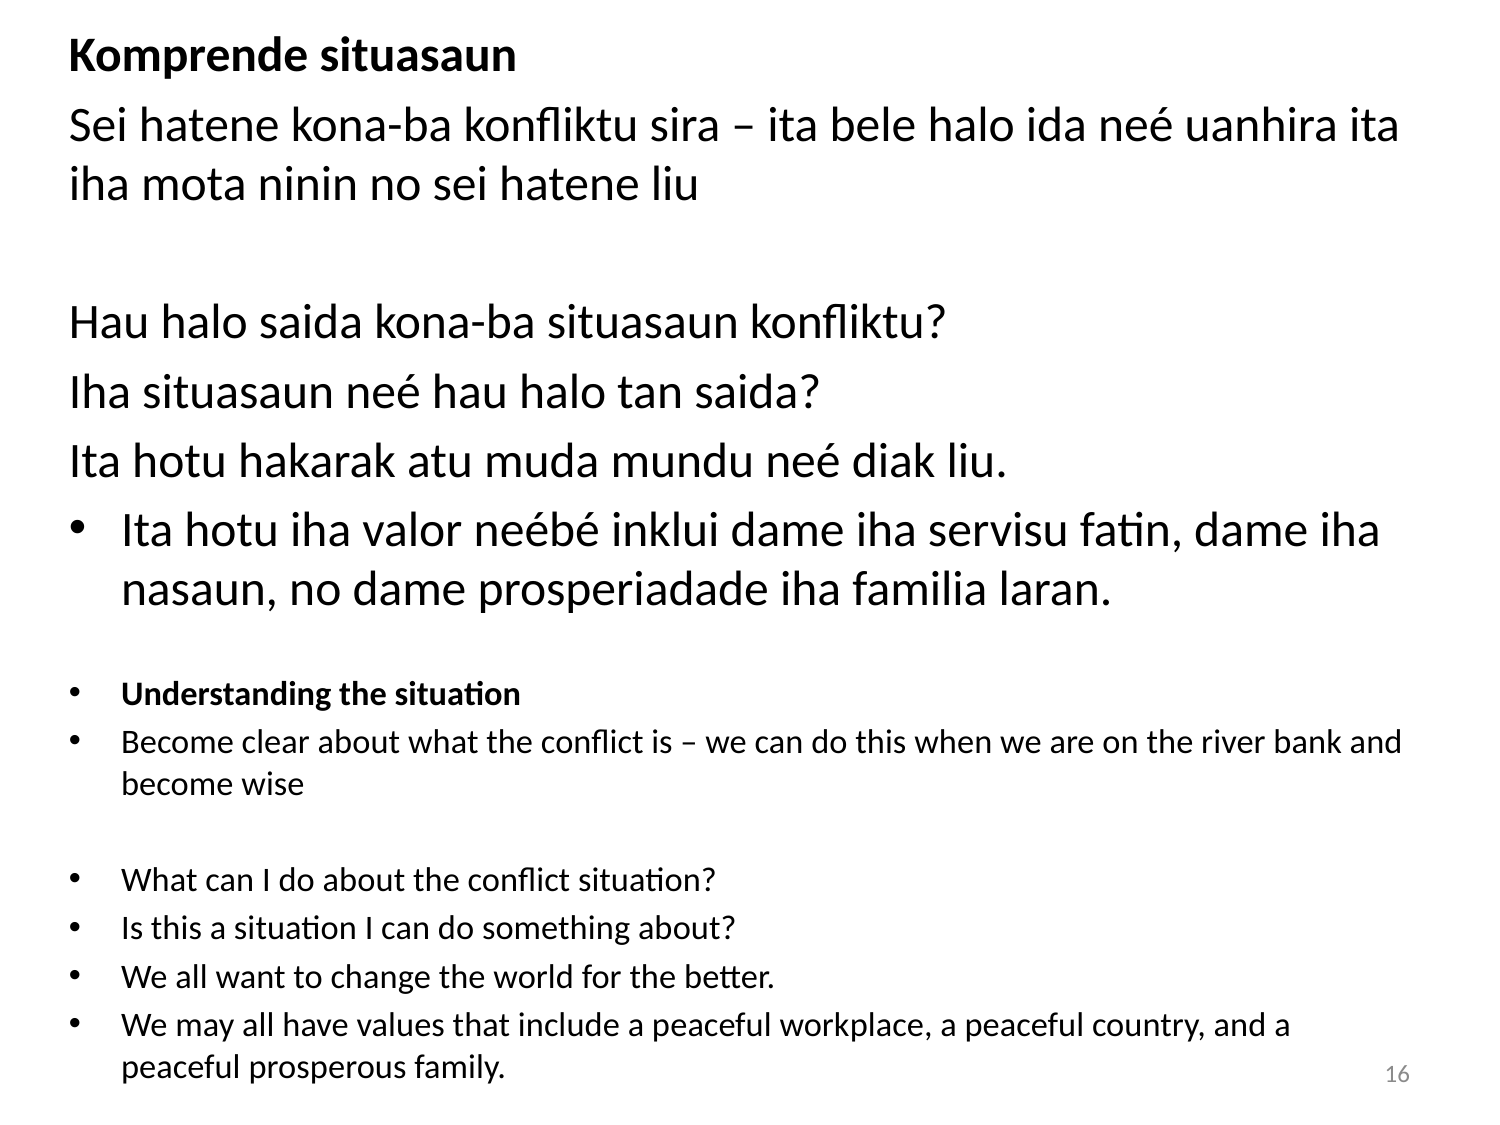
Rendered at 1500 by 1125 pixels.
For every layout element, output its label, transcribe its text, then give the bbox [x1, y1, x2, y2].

list Komprende situasaun Sei hatene kona-ba konfliktu sira – ita bele halo ida neé uanhira ita iha mota ninin no sei hatene liu Hau halo saida kona-ba situasaun konfliktu? Iha situasaun neé hau halo tan saida? Ita hotu hakarak atu muda mundu neé diak liu. Ita hotu iha valor neébé inklui dame iha servisu fatin, dame iha nasaun, no dame prosperiadade iha familia laran. Understanding the situation Become clear about what the conflict is – we can do this when we are on the river bank and become wise What can I do about the conflict situation? Is this a situation I can do something about? We all want to change the world for the better. We may all have values that include a peaceful workplace, a peaceful country, and a peaceful prosperous family. [53, 14, 1425, 1103]
slide_number 16 [1074, 1042, 1425, 1103]
